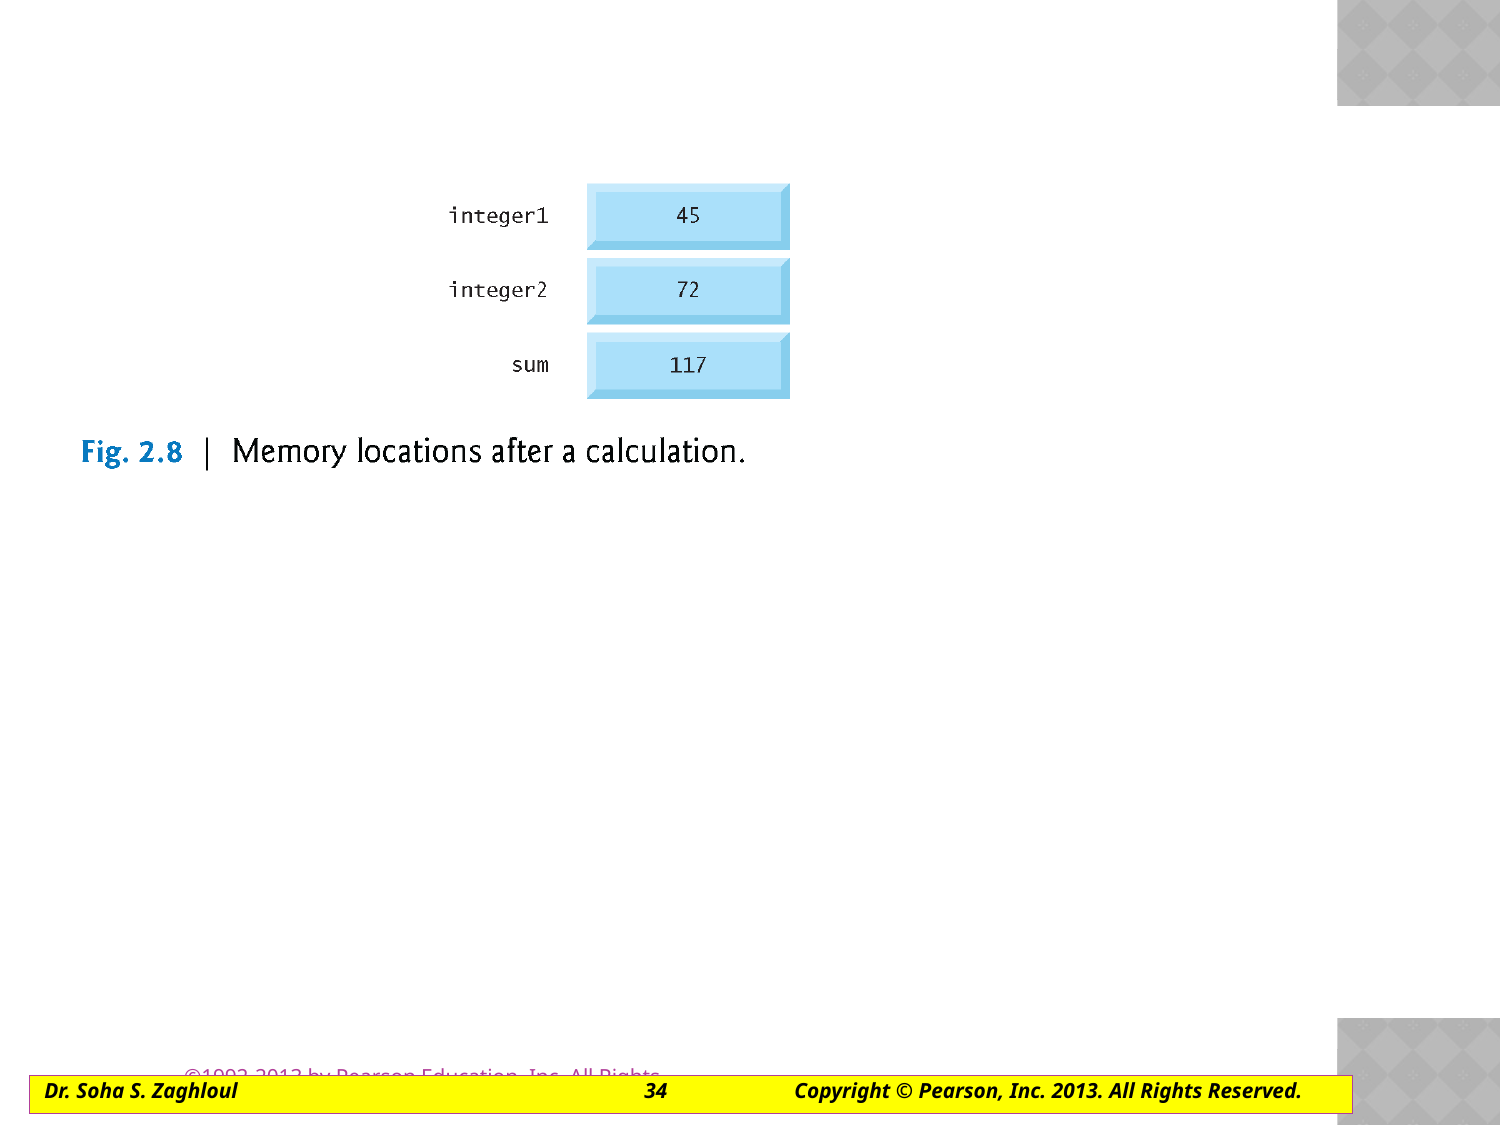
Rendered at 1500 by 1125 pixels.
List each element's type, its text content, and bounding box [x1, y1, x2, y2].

picture [0, 106, 1500, 1019]
text_box Dr. Soha S. Zaghloul 34 Copyright © Pearson, Inc. 2013. All Rights Reserved. [29, 1075, 1353, 1114]
